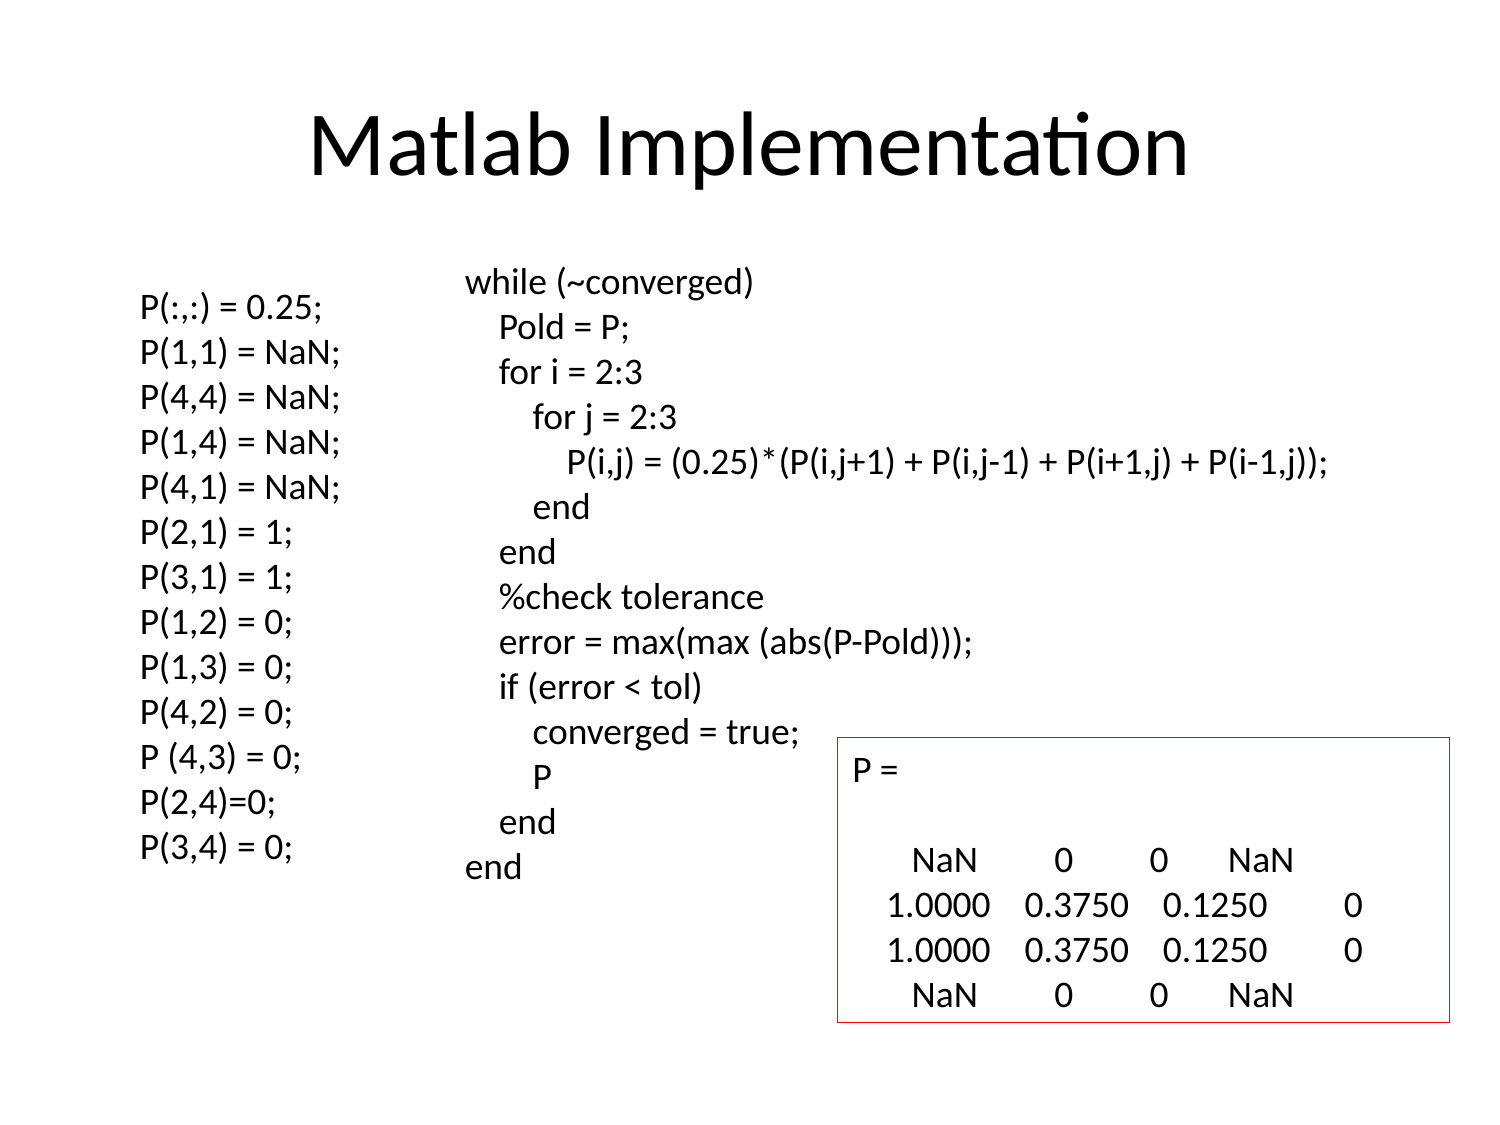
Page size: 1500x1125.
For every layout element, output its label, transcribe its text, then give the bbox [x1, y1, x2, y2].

text_box while (~converged) Pold = P; for i = 2:3 for j = 2:3 P(i,j) = (0.25)*(P(i,j+1) + P(i,j-1) + P(i+1,j) + P(i-1,j)); end end %check tolerance error = max(max (abs(P-Pold))); if (error < tol) converged = true; P end end [449, 249, 1413, 895]
text_box P = NaN 0 0 NaN 1.0000 0.3750 0.1250 0 1.0000 0.3750 0.1250 0 NaN 0 0 NaN [837, 737, 1450, 1023]
title Matlab Implementation [75, 45, 1425, 233]
text_box P(:,:) = 0.25; P(1,1) = NaN; P(4,4) = NaN; P(1,4) = NaN; P(4,1) = NaN; P(2,1) = 1; P(3,1) = 1; P(1,2) = 0; P(1,3) = 0; P(4,2) = 0; P (4,3) = 0; P(2,4)=0; P(3,4) = 0; [125, 274, 449, 875]
